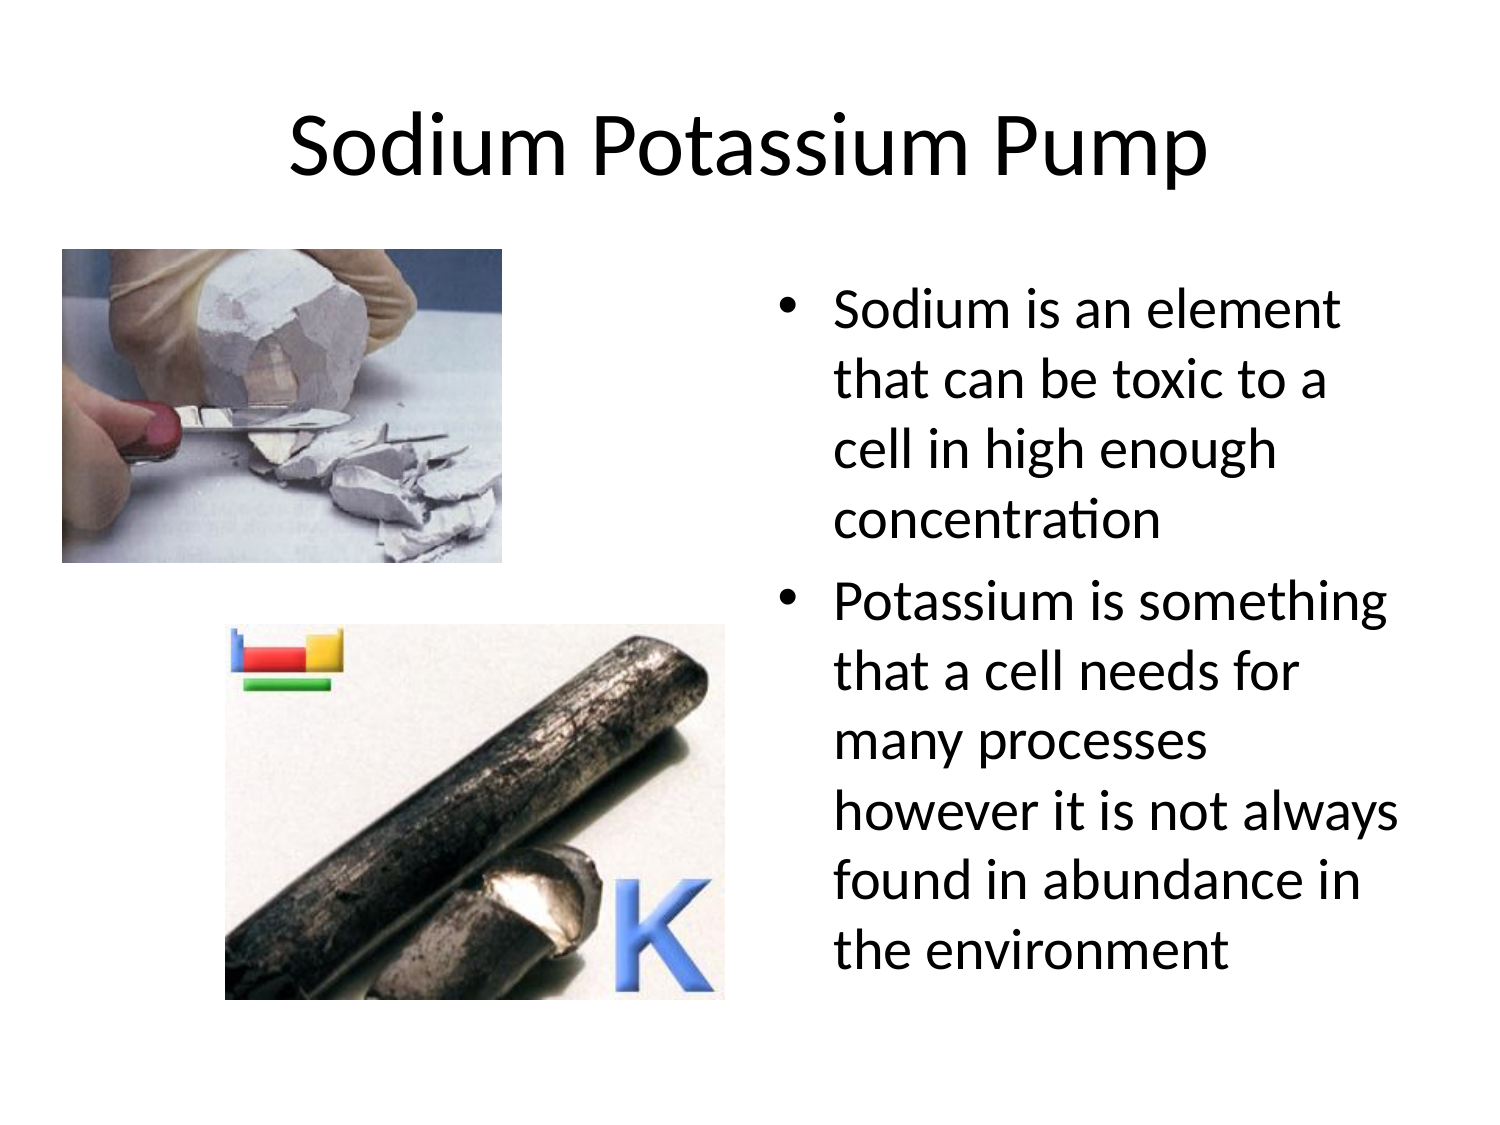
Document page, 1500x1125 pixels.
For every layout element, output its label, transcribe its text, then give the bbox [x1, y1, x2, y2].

picture [224, 624, 726, 1001]
list Sodium is an element that can be toxic to a cell in high enough concentration Potassium is something that a cell needs for many processes however it is not always found in abundance in the environment [762, 262, 1425, 1005]
picture [62, 249, 502, 563]
title Sodium Potassium Pump [75, 45, 1425, 233]
